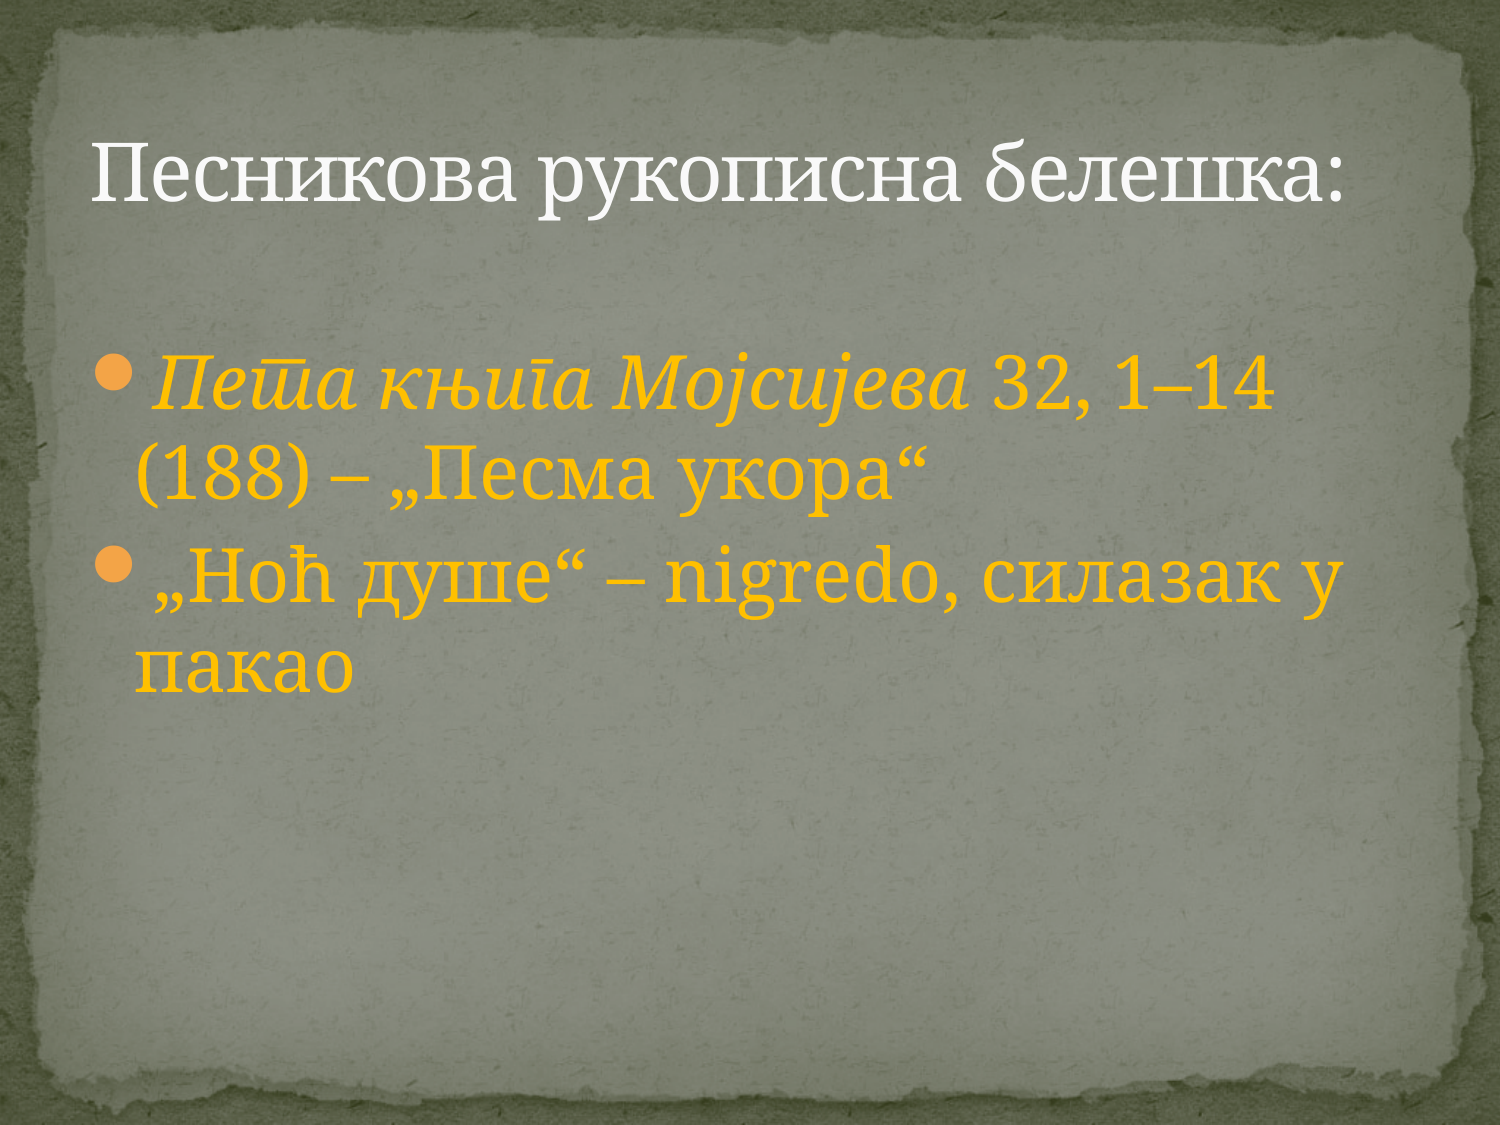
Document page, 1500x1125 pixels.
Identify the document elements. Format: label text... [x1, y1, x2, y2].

title Песникова рукописна белешка: [74, 24, 1425, 225]
list Пета књига Мојсијева 32, 1–14 (188) – „Песма укора“ „Ноћ душе“ – nigredo, силазак у пакао [75, 249, 1425, 1000]
